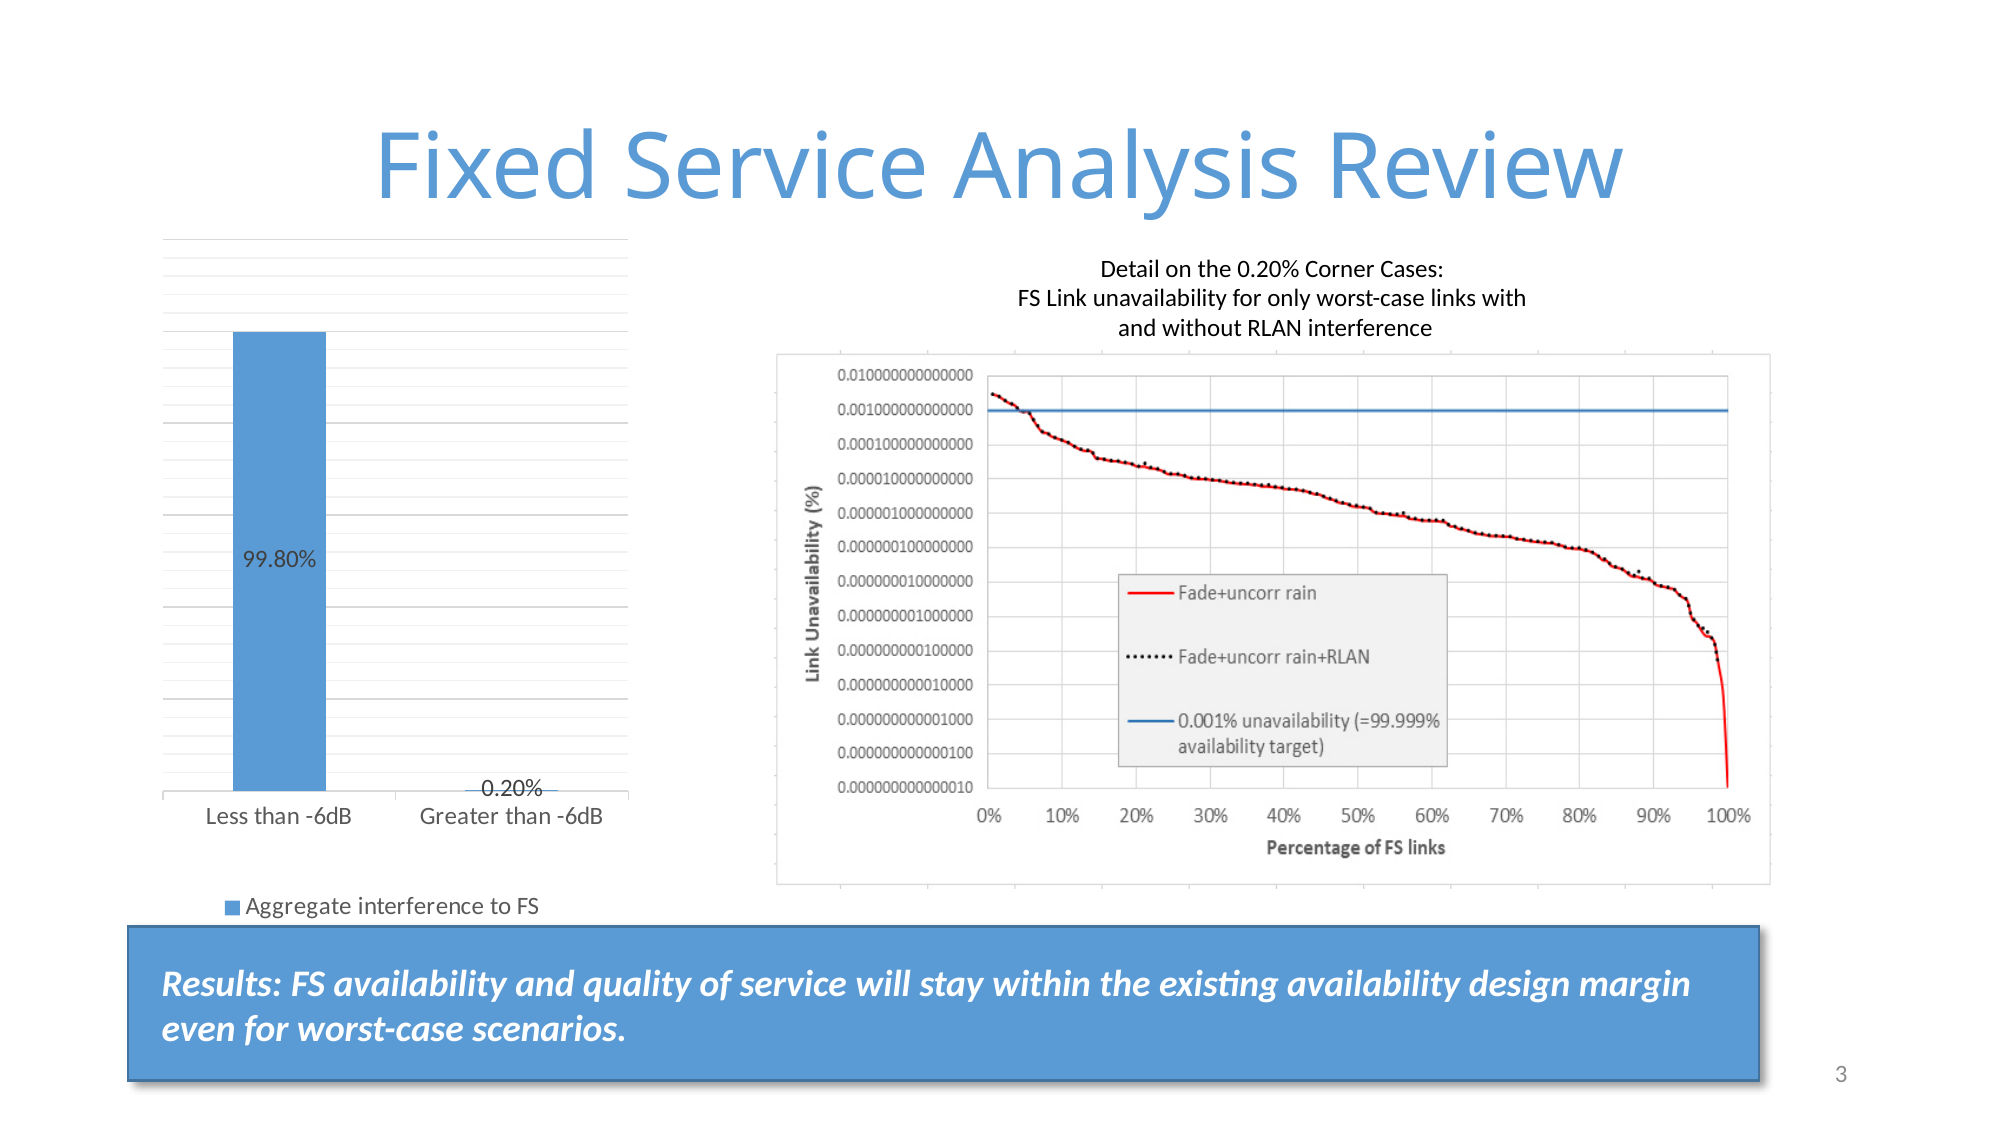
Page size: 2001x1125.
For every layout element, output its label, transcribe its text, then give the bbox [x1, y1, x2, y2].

picture [774, 350, 1772, 889]
text_box Detail on the 0.20% Corner Cases: FS Link unavailability for only worst-case links with and without RLAN interference [834, 244, 1712, 350]
slide_number 3 [1412, 1042, 1863, 1103]
text_box Results: FS availability and quality of service will stay within the existing availability design margin even for worst-case scenarios. [127, 925, 1760, 1082]
title Fixed Service Analysis Review [137, 59, 1863, 278]
chart [106, 223, 658, 927]
